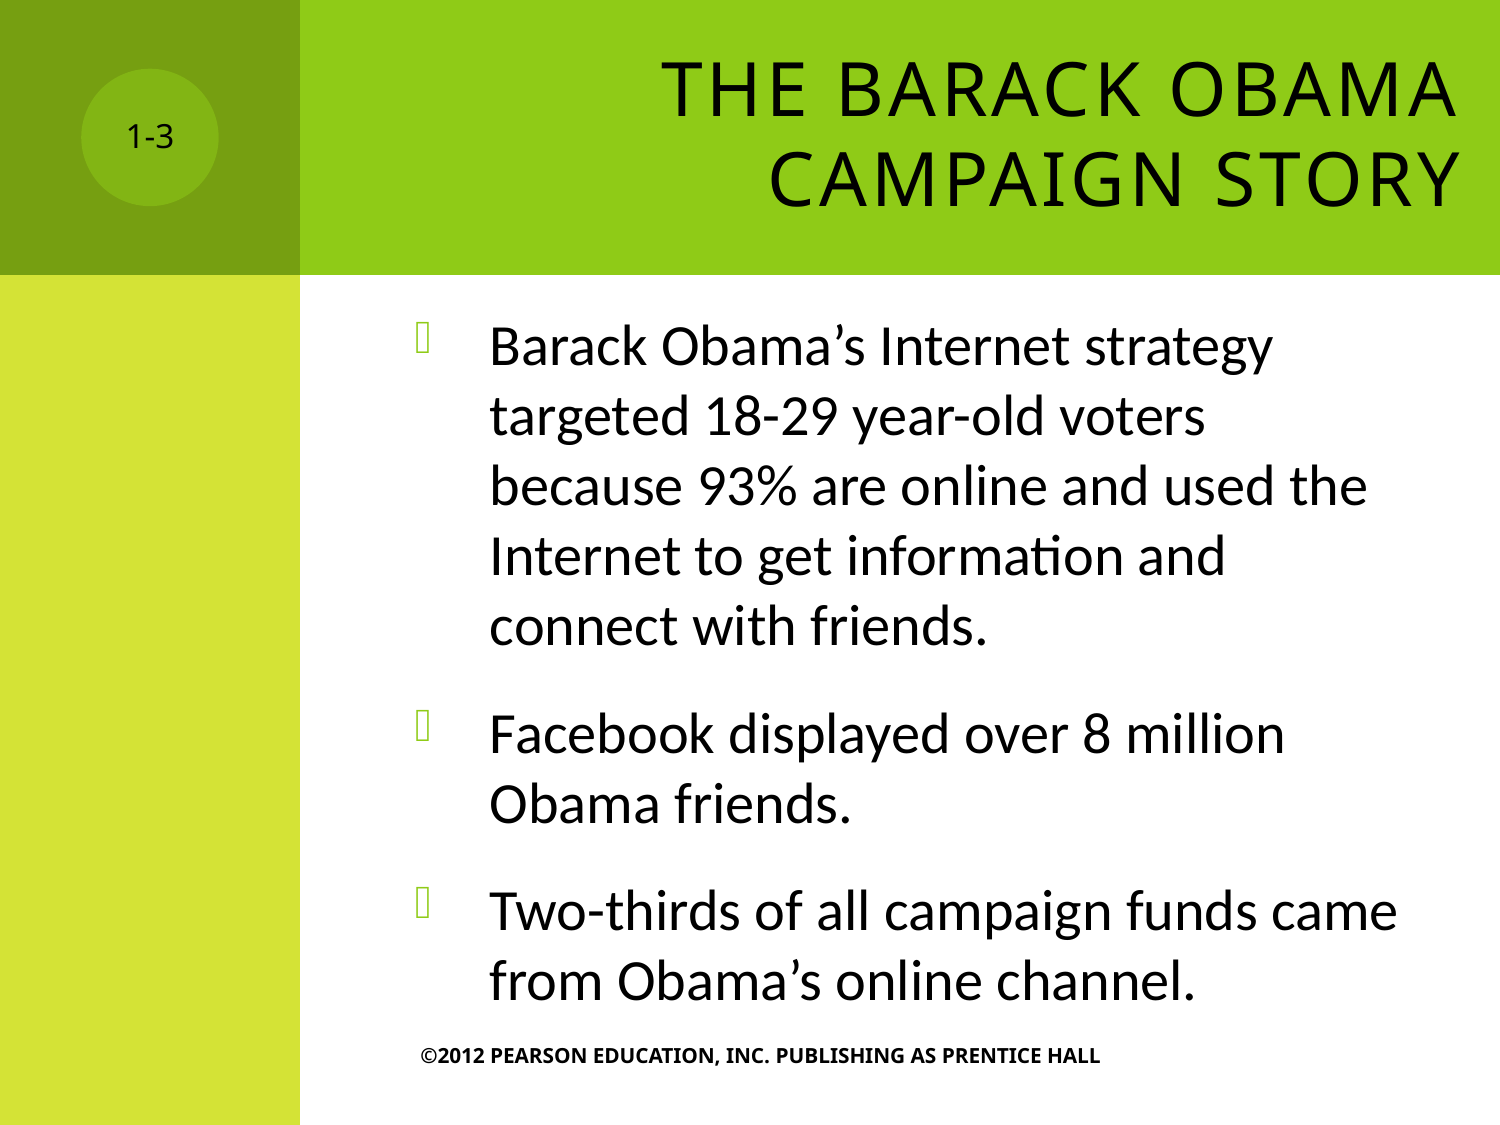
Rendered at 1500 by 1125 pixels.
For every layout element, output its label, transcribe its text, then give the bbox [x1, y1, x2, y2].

footer ©2012 PEARSON EDUCATION, INC. PUBLISHING AS PRENTICE HALL [399, 1025, 1238, 1085]
title The Barack Obama Campaign Story [300, 37, 1500, 225]
list Barack Obama’s Internet strategy targeted 18-29 year-old voters because 93% are online and used the Internet to get information and connect with friends. Facebook displayed over 8 million Obama friends. Two-thirds of all campaign funds came from Obama’s online channel. [399, 299, 1426, 1006]
slide_number 1-3 [87, 87, 213, 188]
